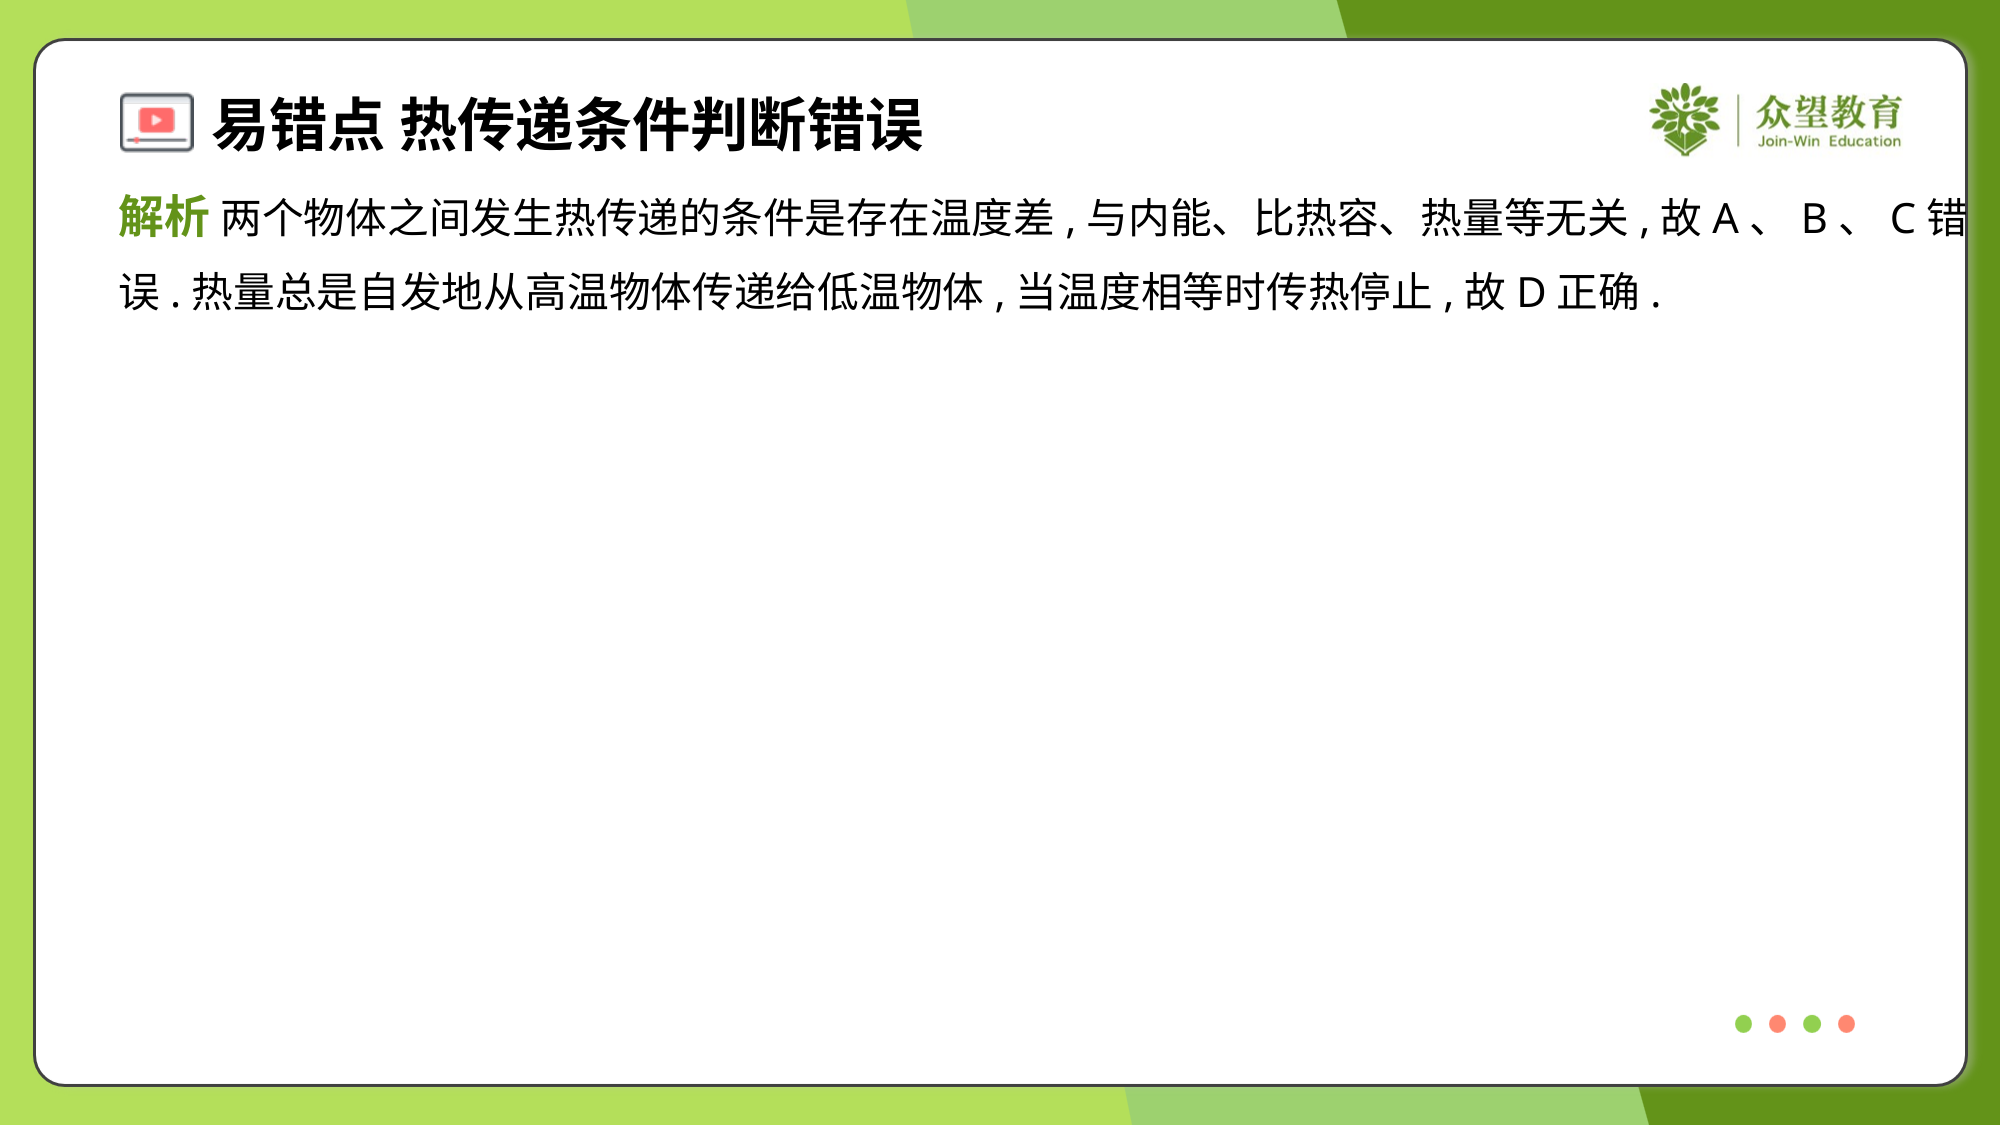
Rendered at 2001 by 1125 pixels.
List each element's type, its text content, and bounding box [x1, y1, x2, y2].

picture [0, 0, 2000, 1125]
text_box 解析 两个物体之间发生热传递的条件是存在温度差,与内能、比热容、热量等无关,故A、B、C错 误.热量总是自发地从高温物体传递给低温物体,当温度相等时传热停止,故D正确. [118, 159, 1883, 309]
